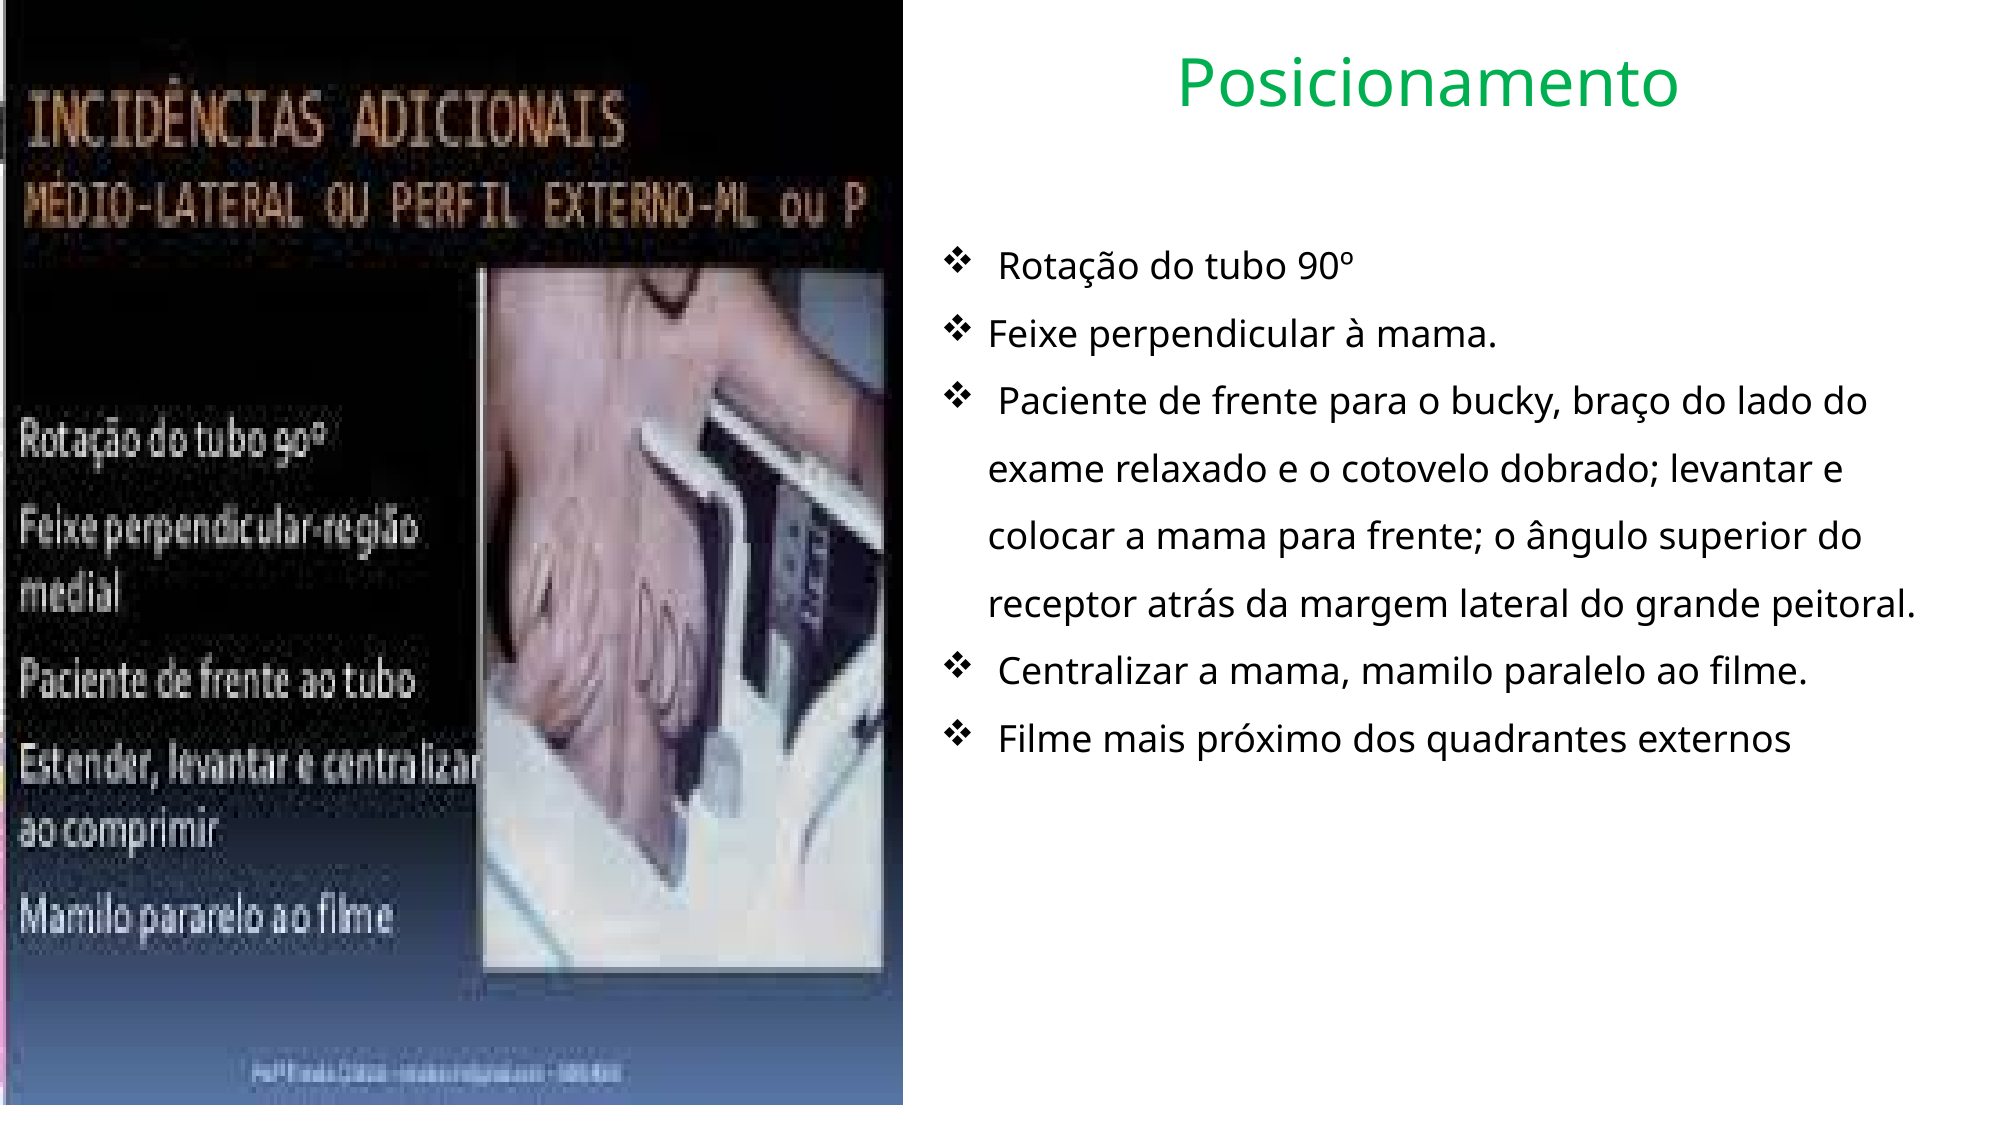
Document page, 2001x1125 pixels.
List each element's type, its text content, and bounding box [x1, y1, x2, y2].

text_box Posicionamento Rotação do tubo 90º Feixe perpendicular à mama. Paciente de frente para o bucky, braço do lado do exame relaxado e o cotovelo dobrado; levantar e colocar a mama para frente; o ângulo superior do receptor atrás da margem lateral do grande peitoral. Centralizar a mama, mamilo paralelo ao filme. Filme mais próximo dos quadrantes externos [926, 32, 1933, 768]
picture [0, 0, 903, 1105]
